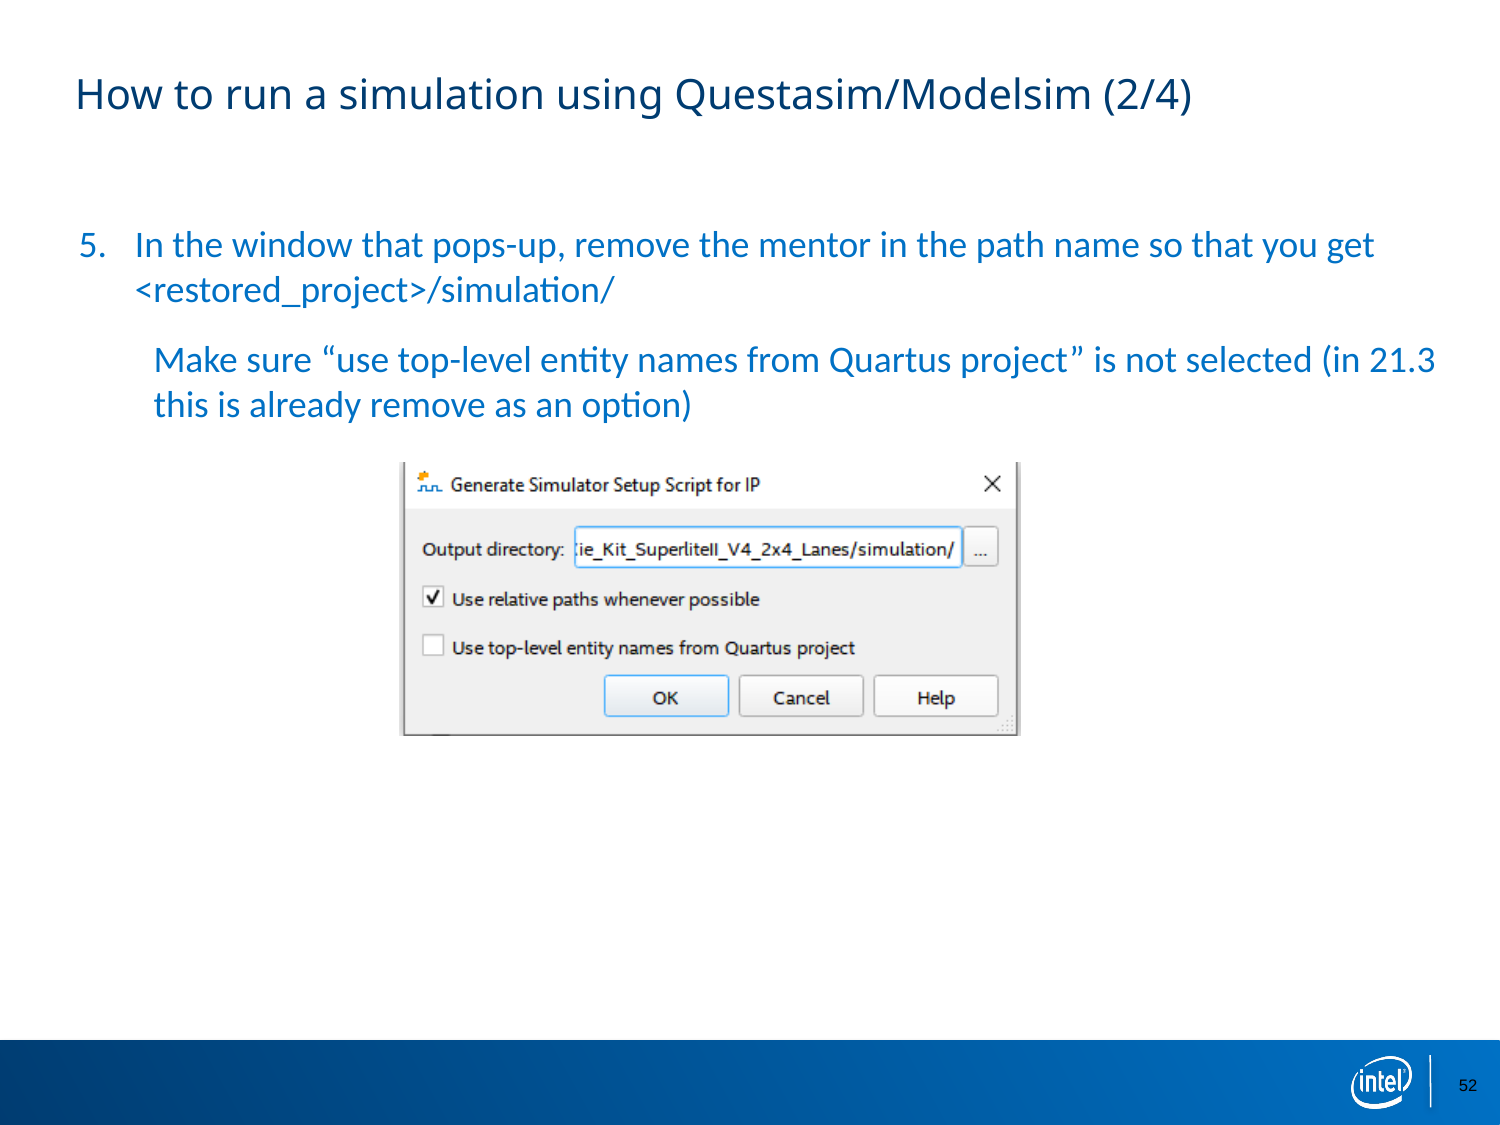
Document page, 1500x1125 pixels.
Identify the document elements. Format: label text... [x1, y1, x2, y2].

slide_number 52 [1127, 1055, 1478, 1116]
list In the window that pops-up, remove the mentor in the path name so that you get <restored_project>/simulation/ Make sure “use top-level entity names from Quartus project” is not selected (in 21.3 this is already remove as an option) [78, 149, 1474, 975]
title How to run a simulation using Questasim/Modelsim (2/4) [74, 67, 1478, 258]
picture [399, 462, 1021, 737]
